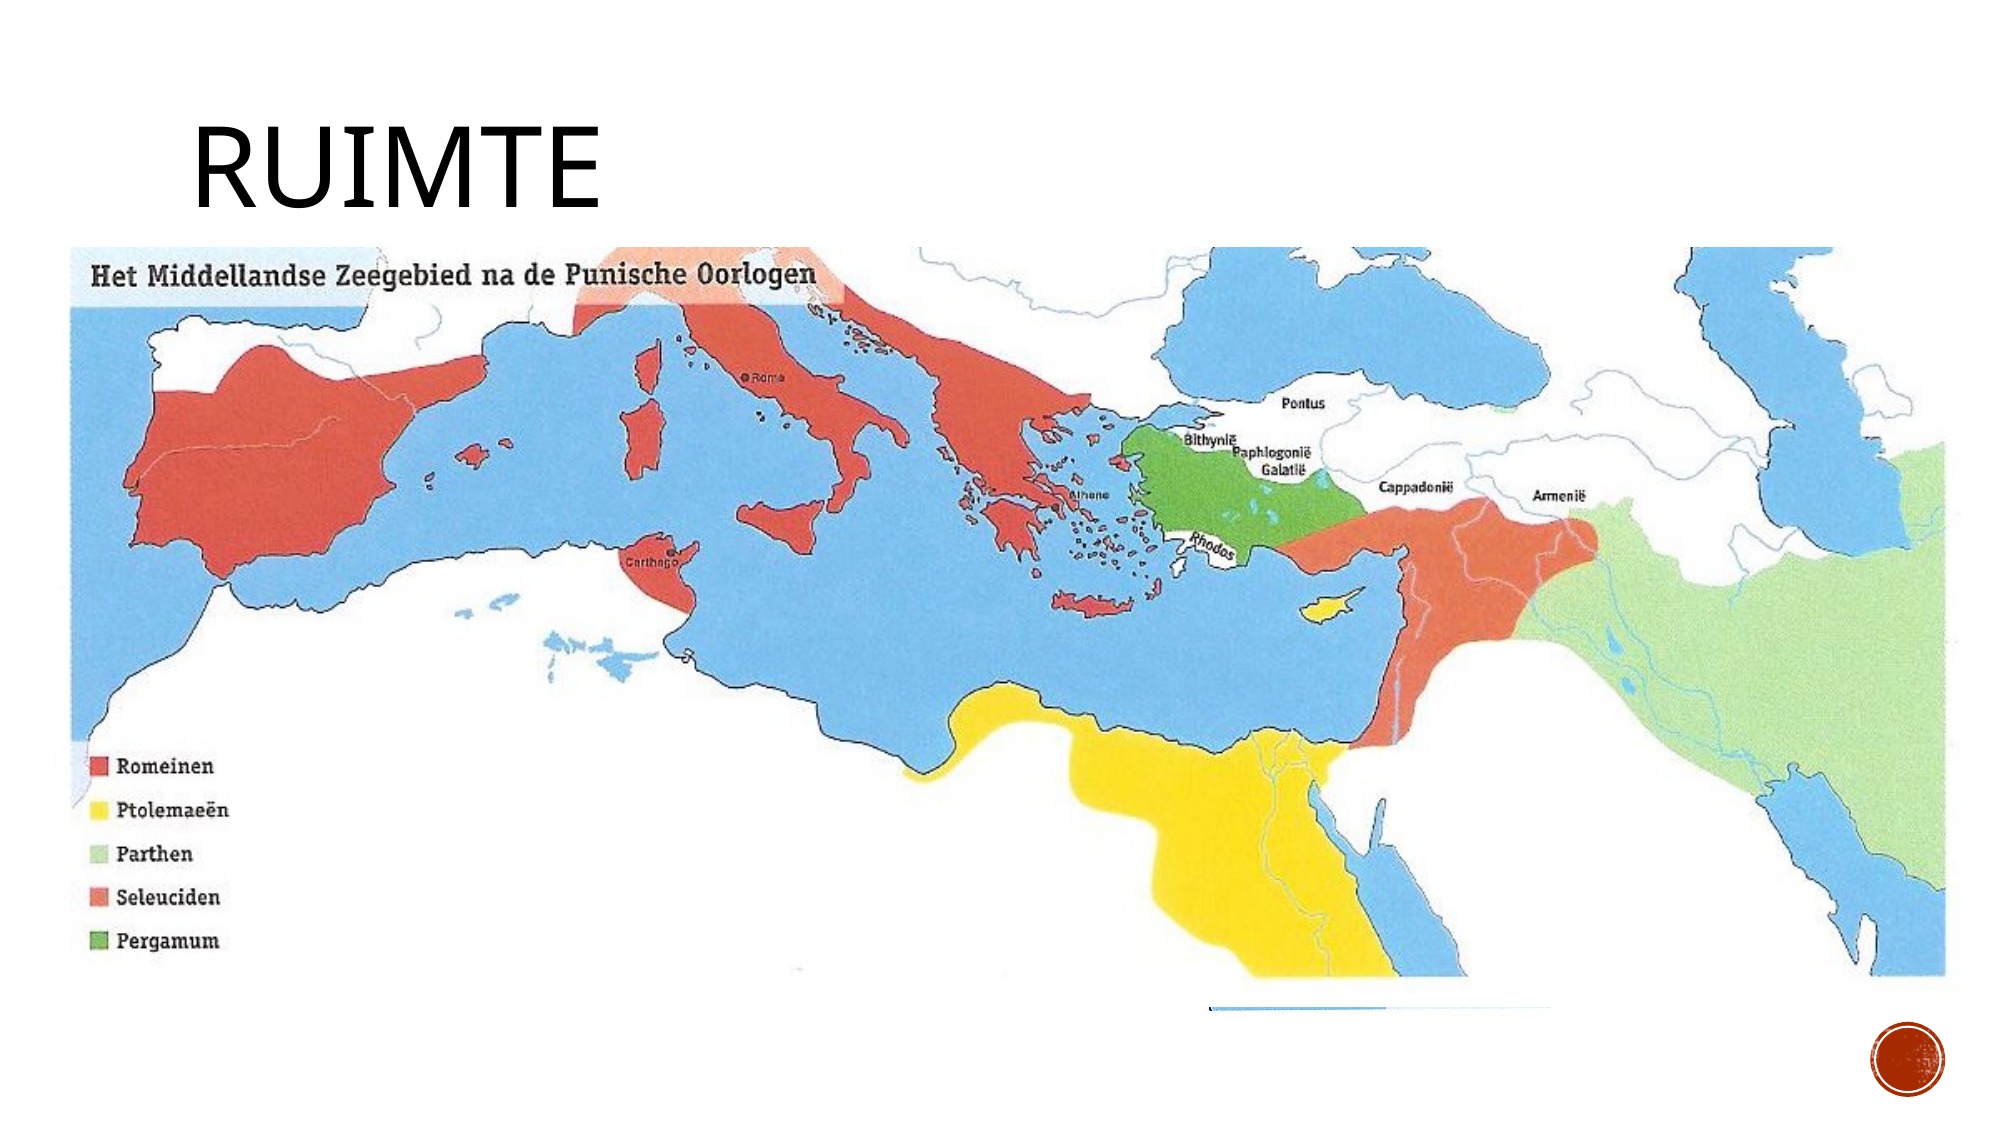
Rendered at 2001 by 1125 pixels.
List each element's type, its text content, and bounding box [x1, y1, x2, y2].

title Ruimte [173, 39, 1824, 247]
picture [57, 248, 1959, 1006]
picture [354, 1008, 1554, 1019]
